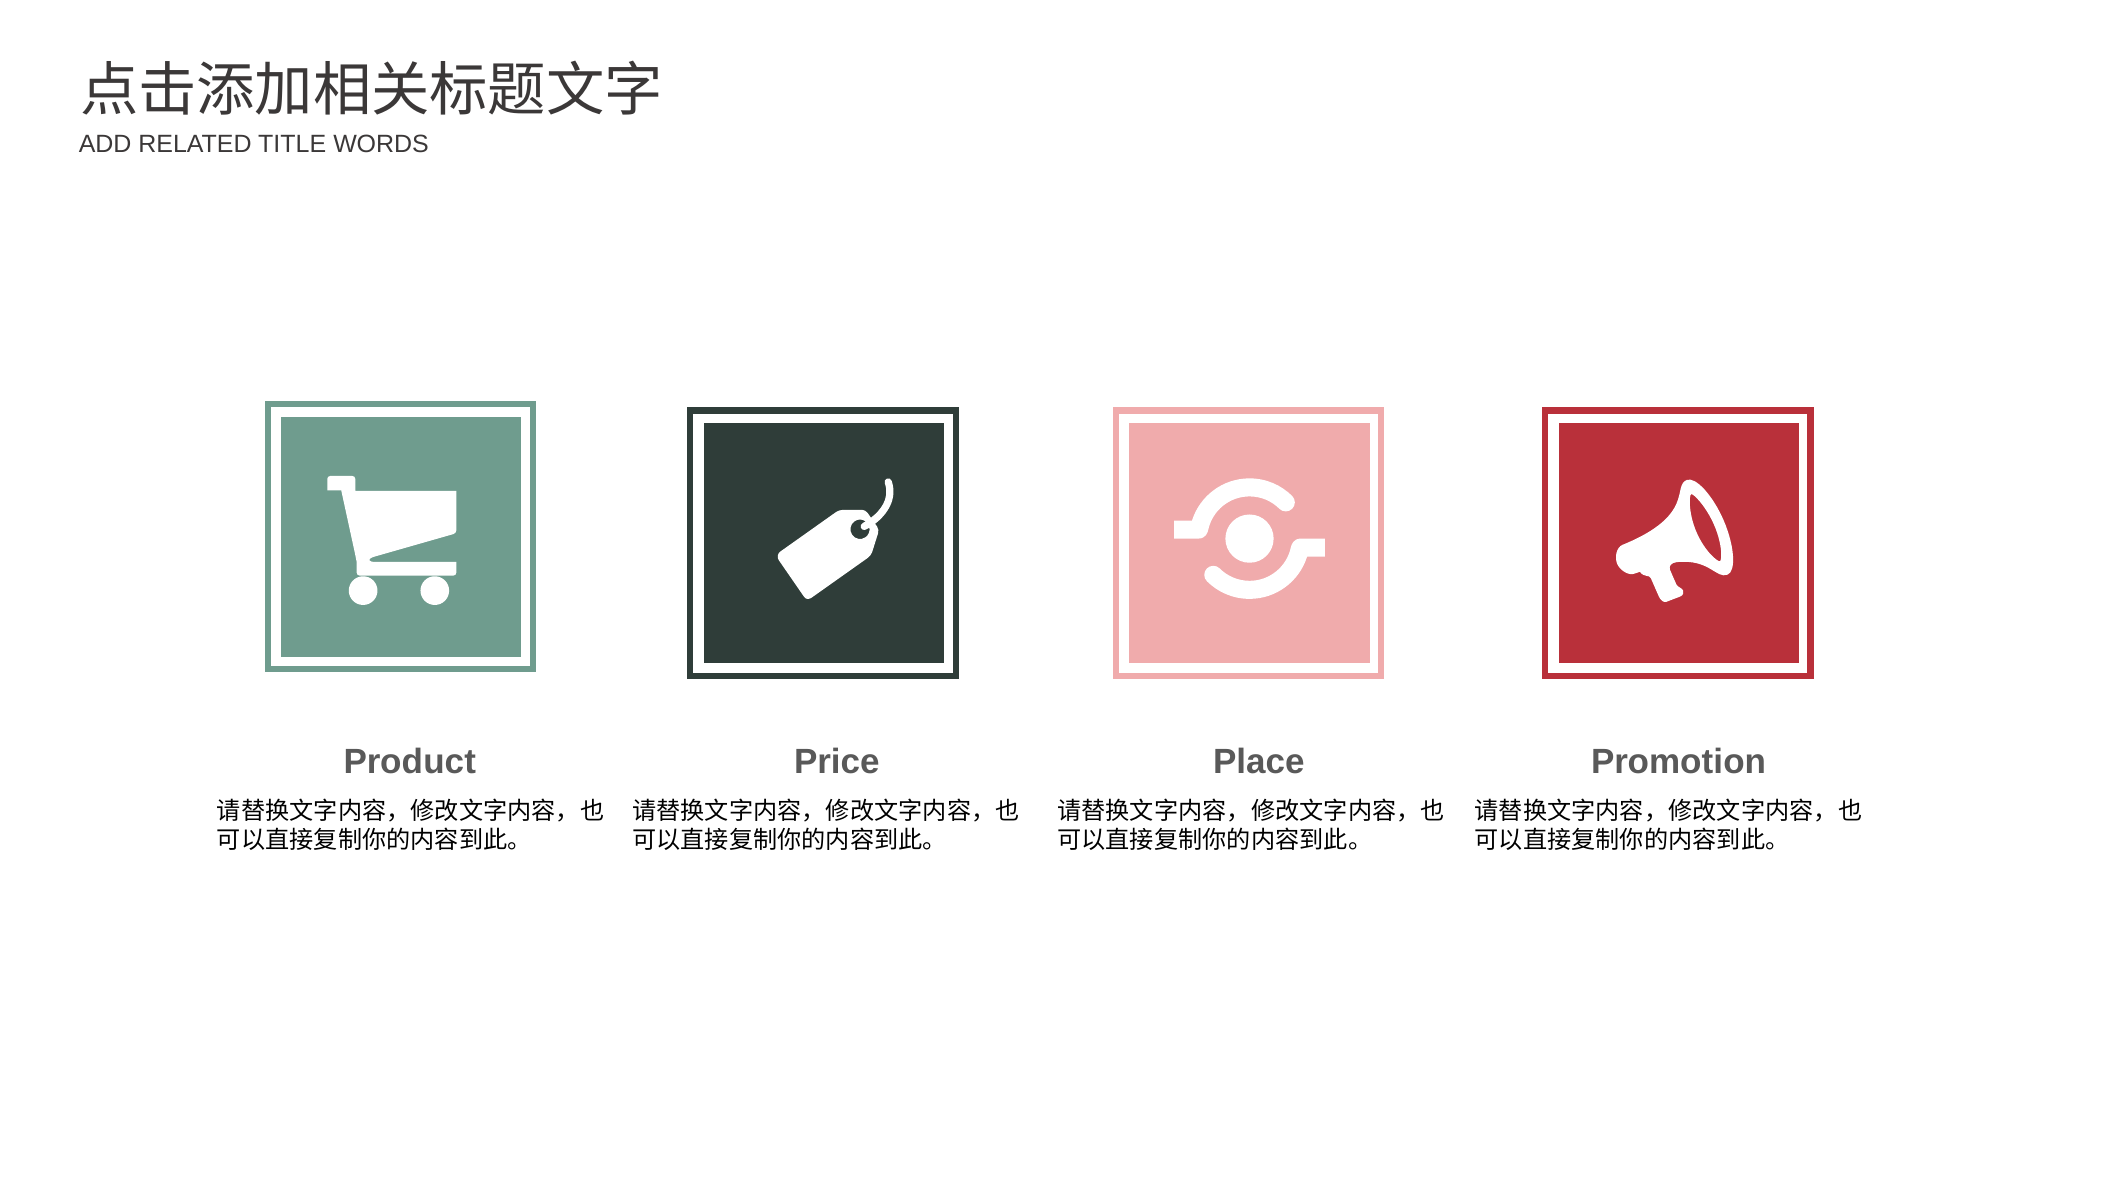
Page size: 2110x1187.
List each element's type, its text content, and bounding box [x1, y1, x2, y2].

text_box Product [328, 731, 491, 788]
text_box Place [1198, 731, 1320, 788]
text_box ADD RELATED TITLE WORDS [62, 119, 446, 166]
text_box 请替换文字内容，修改文字内容，也可以直接复制你的内容到此。 [1042, 788, 1459, 861]
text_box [1115, 410, 1382, 676]
text_box Promotion [1576, 731, 1782, 788]
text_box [267, 403, 534, 670]
text_box 请替换文字内容，修改文字内容，也可以直接复制你的内容到此。 [1459, 788, 1896, 861]
text_box 请替换文字内容，修改文字内容，也可以直接复制你的内容到此。 [617, 788, 1042, 861]
text_box 请替换文字内容，修改文字内容，也可以直接复制你的内容到此。 [202, 788, 617, 861]
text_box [1545, 410, 1811, 676]
text_box Price [779, 731, 895, 788]
text_box 点击添加相关标题文字 [64, 43, 679, 130]
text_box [690, 410, 956, 676]
